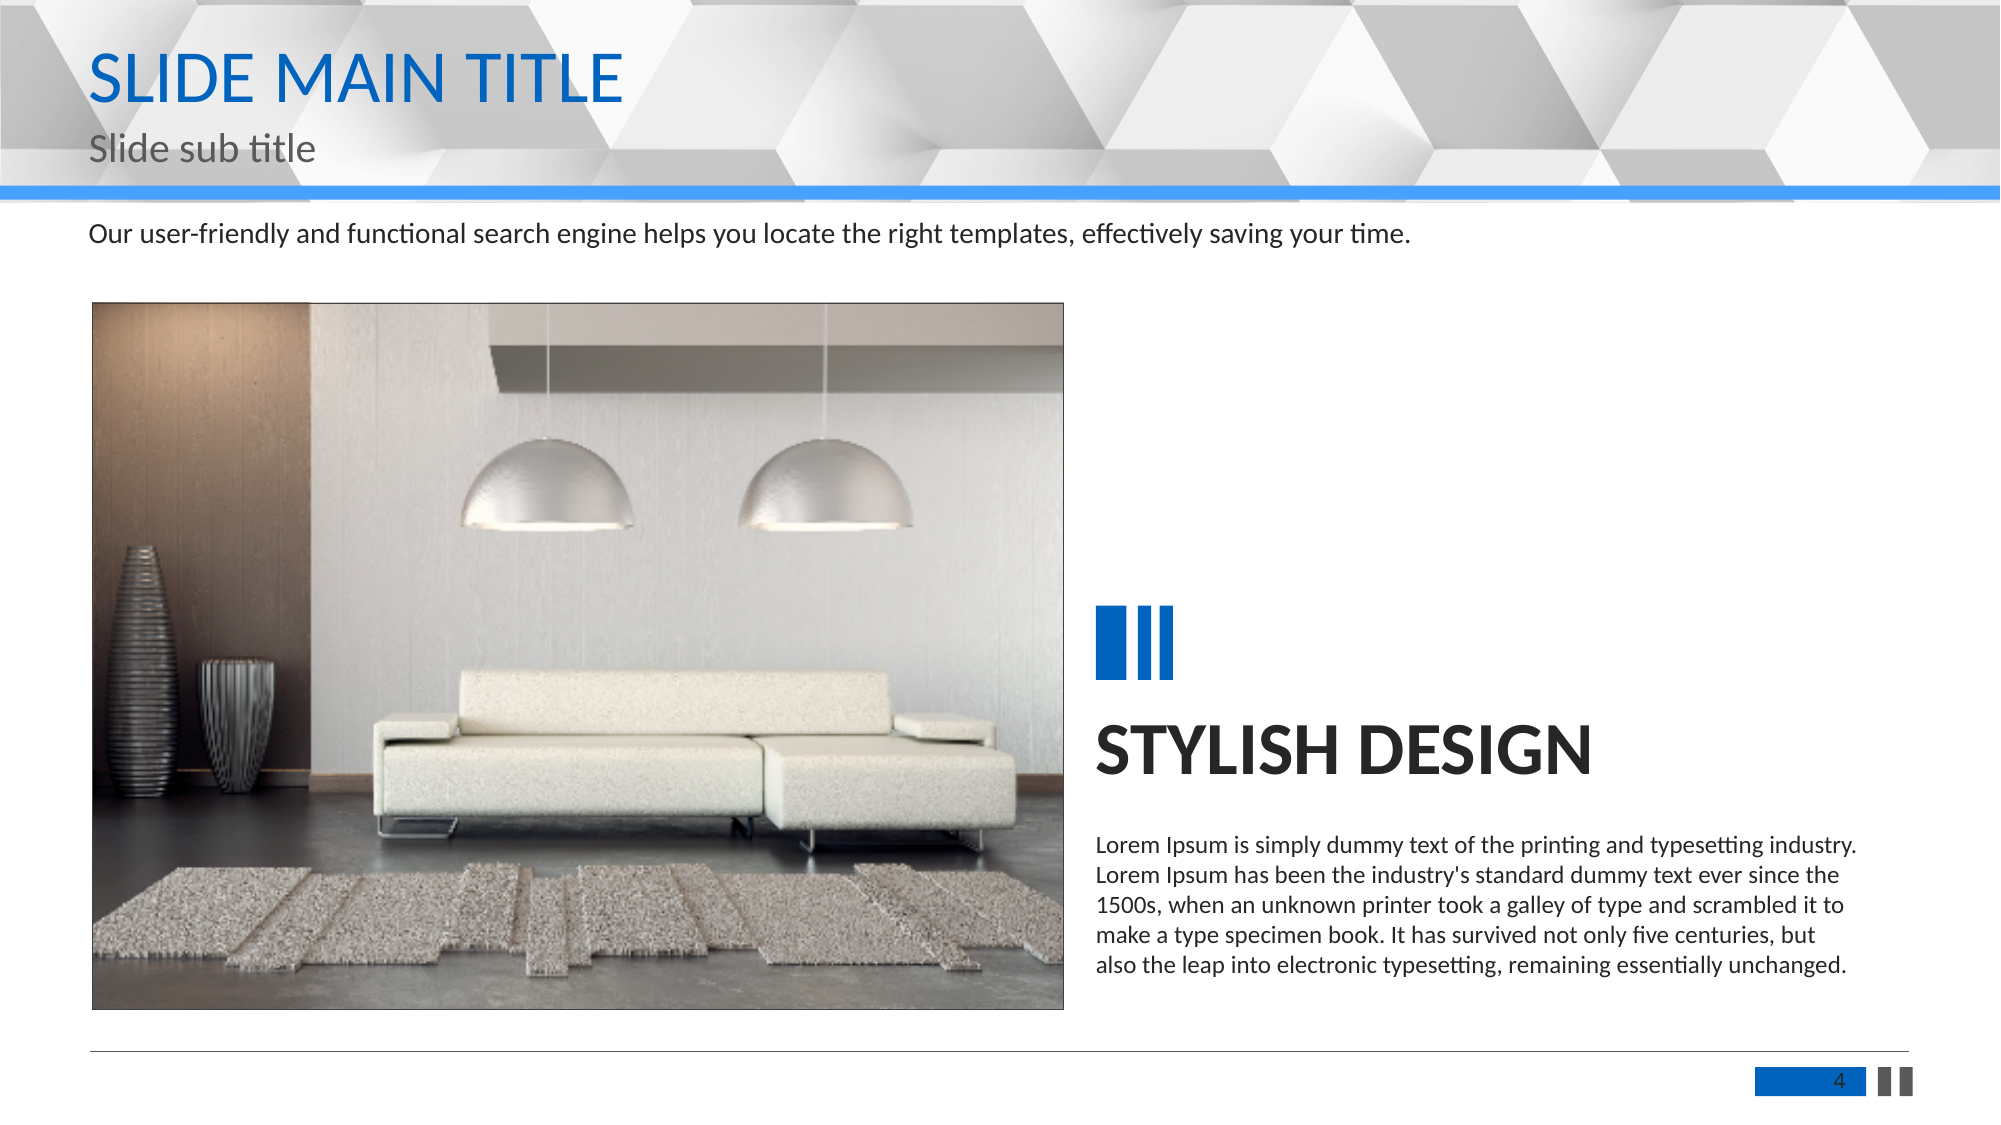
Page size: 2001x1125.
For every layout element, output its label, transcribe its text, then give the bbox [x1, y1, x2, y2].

text_box Lorem Ipsum is simply dummy text of the printing and typesetting industry. Lorem Ipsum has been the industry's standard dummy text ever since the 1500s, when an unknown printer took a galley of type and scrambled it to make a type specimen book. It has survived not only five centuries, but also the leap into electronic typesetting, remaining essentially unchanged. [1095, 828, 1861, 979]
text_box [1095, 605, 1173, 680]
picture [92, 302, 1064, 1010]
text_box Our user-friendly and functional search engine helps you locate the right templates, effectively saving your time. [73, 206, 1910, 258]
text_box STYLISH DESIGN [1095, 699, 1779, 790]
picture [0, 0, 2000, 185]
slide_number 4 [1761, 1069, 1861, 1094]
list Slide sub title [73, 119, 1901, 186]
list SLIDE MAIN TITLE [73, 30, 1901, 119]
